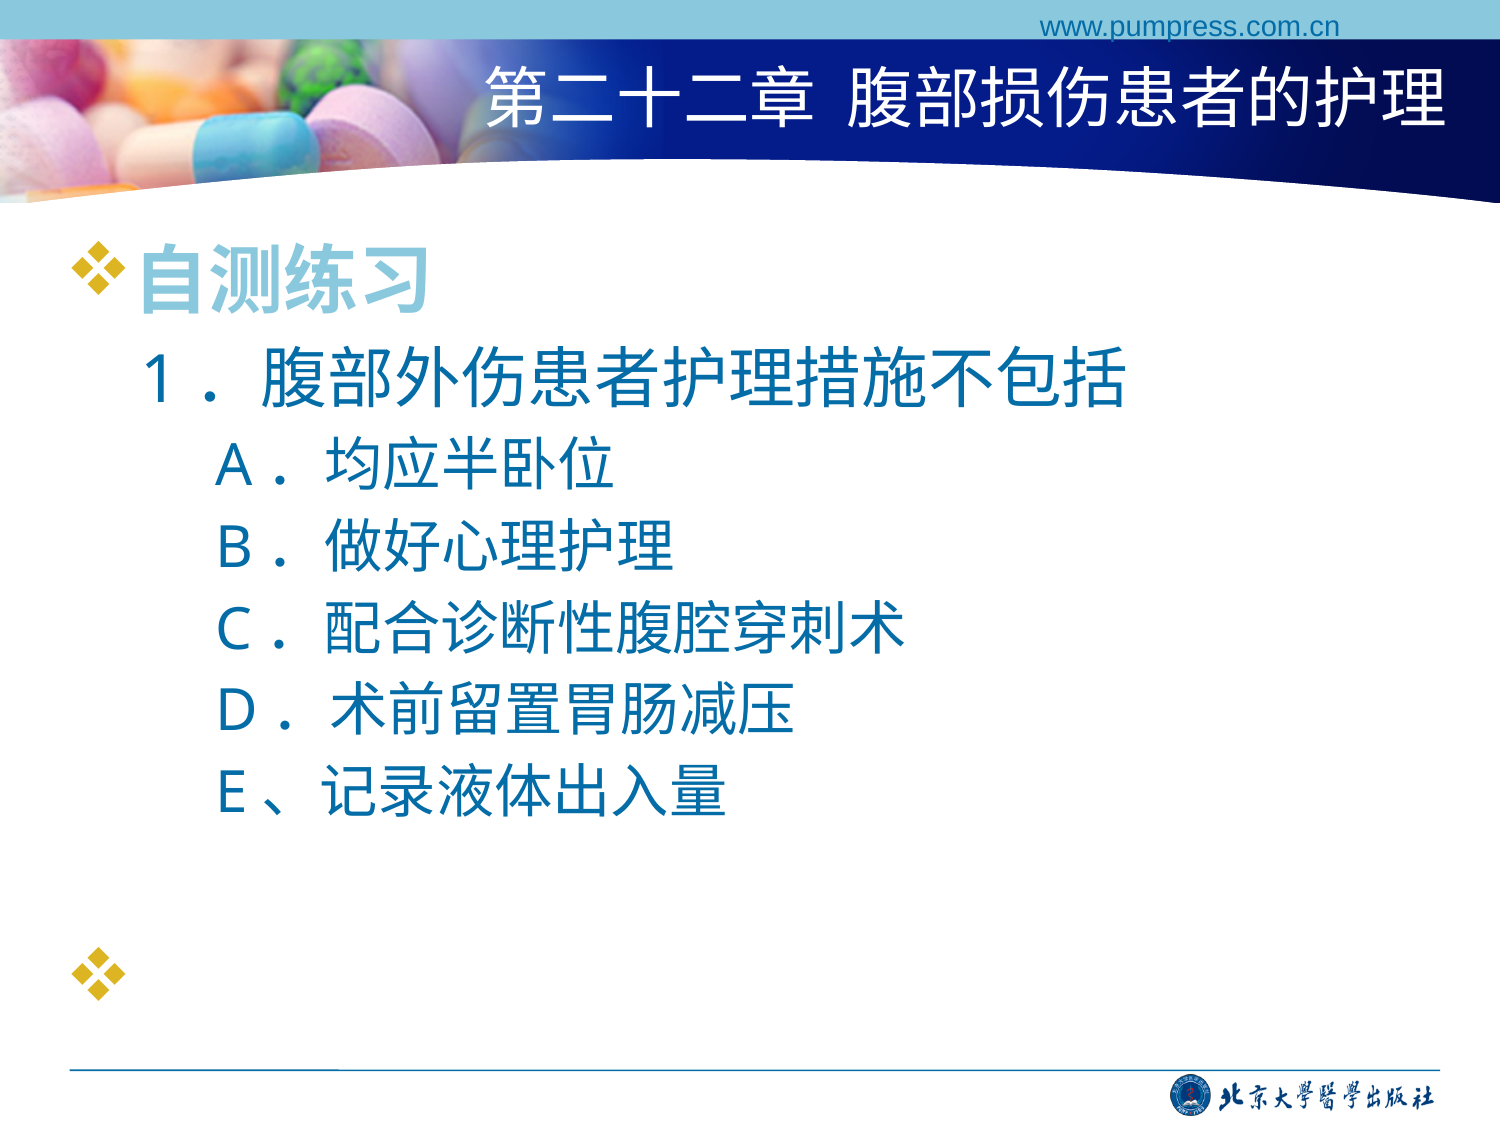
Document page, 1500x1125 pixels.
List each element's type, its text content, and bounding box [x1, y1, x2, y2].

title 第二十二章 腹部损伤患者的护理 [137, 49, 1463, 143]
picture [0, 40, 1500, 203]
slide_number www.pumpress.com.cn [1025, 0, 1463, 38]
list 自测练习 1．腹部外伤患者护理措施不包括 A．均应半卧位 B．做好心理护理 C．配合诊断性腹腔穿刺术 D．术前留置胃肠减压 E、记录液体出入量 [49, 224, 1463, 1026]
picture [1170, 1074, 1436, 1118]
